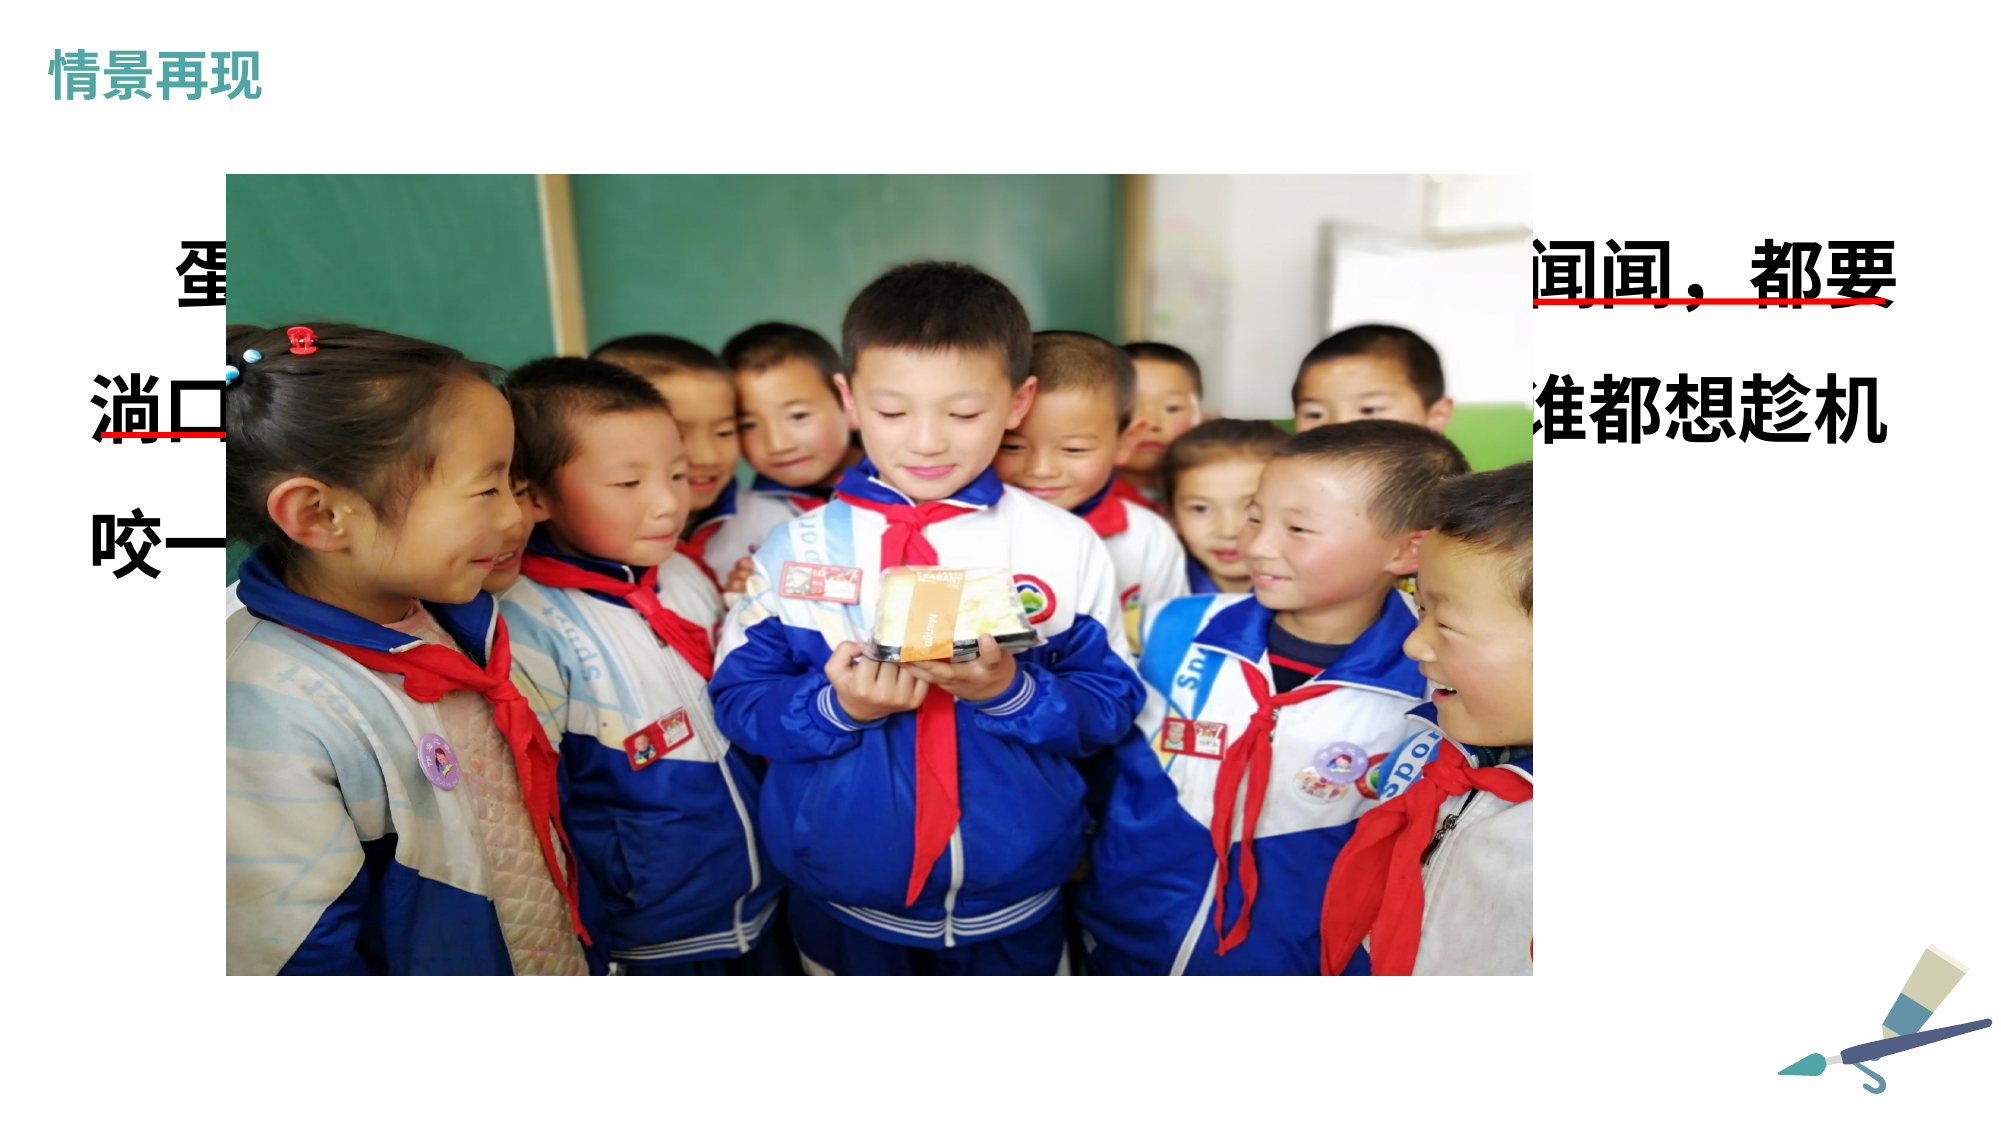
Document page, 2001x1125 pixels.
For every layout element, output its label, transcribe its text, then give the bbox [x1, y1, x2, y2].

text_box 蛋糕多诱人啊！拿着它，不要说吃，单是闻闻，都要淌口水。同学们围着它，直勾勾地盯着它，谁都想趁机咬一口，到底是什么味道啊！ [73, 174, 226, 595]
picture [226, 174, 1533, 976]
text_box 情景再现 [32, 33, 347, 114]
text_box 蛋糕多诱人啊！拿着它，不要说吃，单是闻闻，都要淌口水。同学们围着它，直勾勾地盯着它，谁都想趁机咬一口，到底是什么味道啊！ [1533, 174, 1949, 595]
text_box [1811, 945, 1974, 1125]
